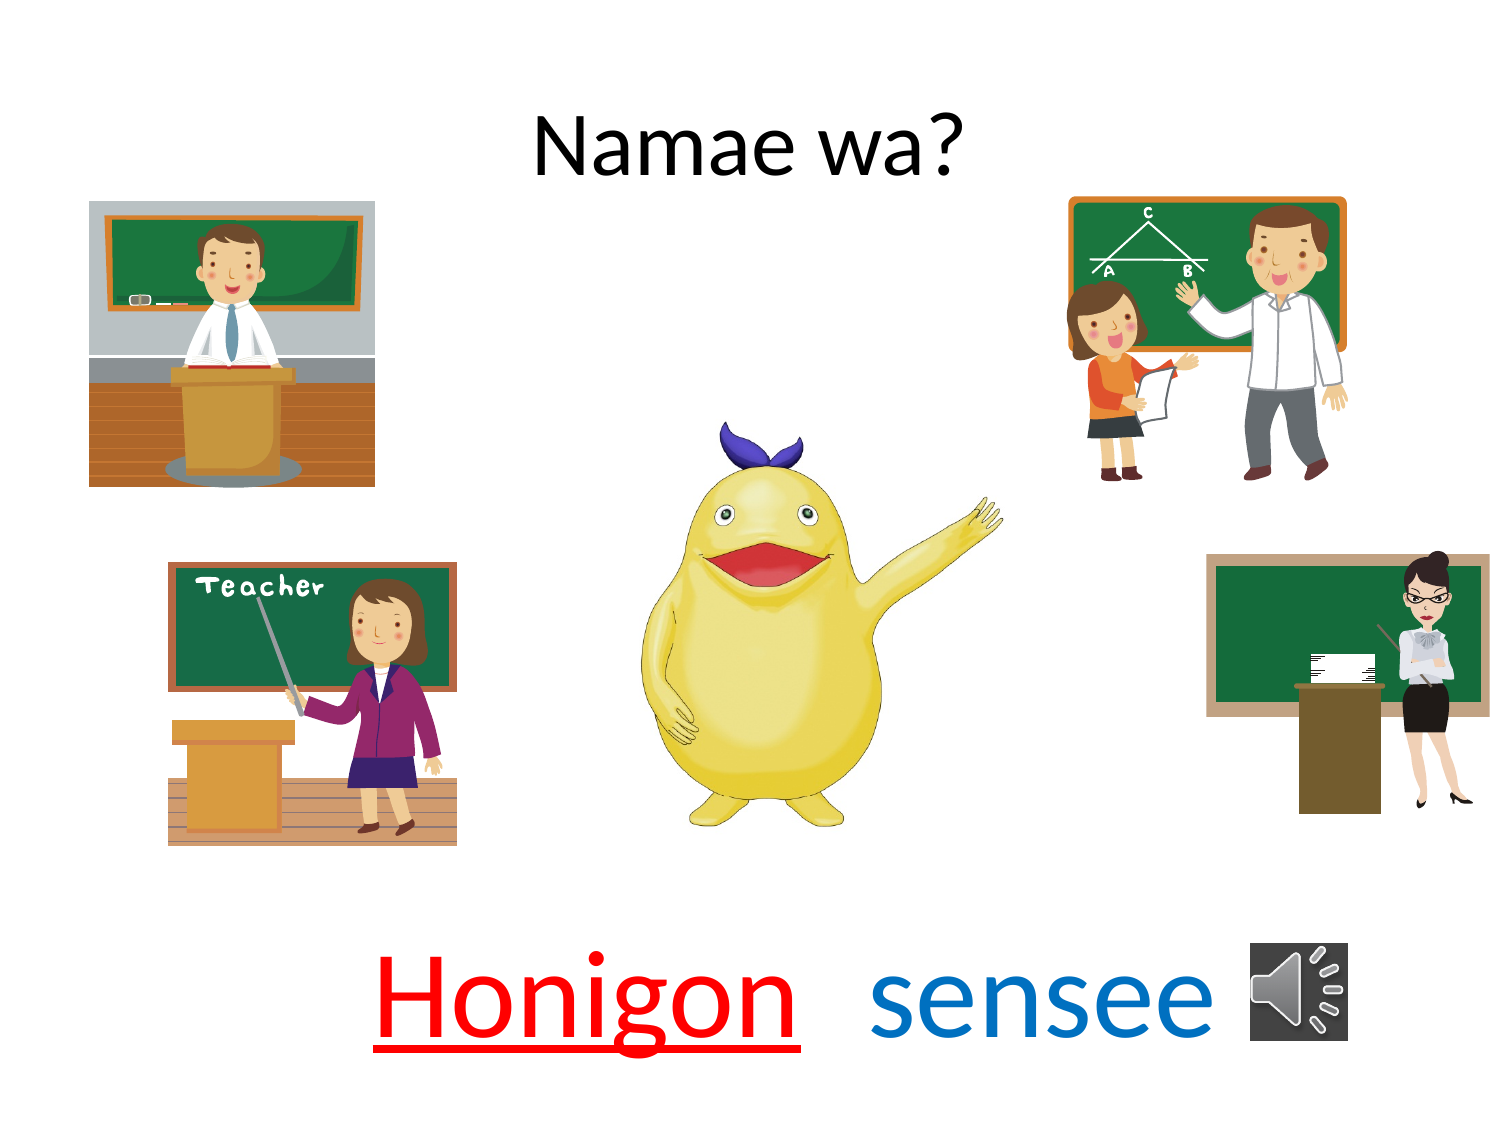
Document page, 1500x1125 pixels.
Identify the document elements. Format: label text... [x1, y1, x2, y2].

text_box Honigon [357, 905, 848, 1070]
picture [88, 200, 376, 488]
picture [1249, 942, 1350, 1043]
text_box sensee [852, 905, 1233, 1070]
picture [167, 195, 1349, 847]
picture [1205, 550, 1490, 815]
title Namae wa? [75, 45, 1425, 233]
